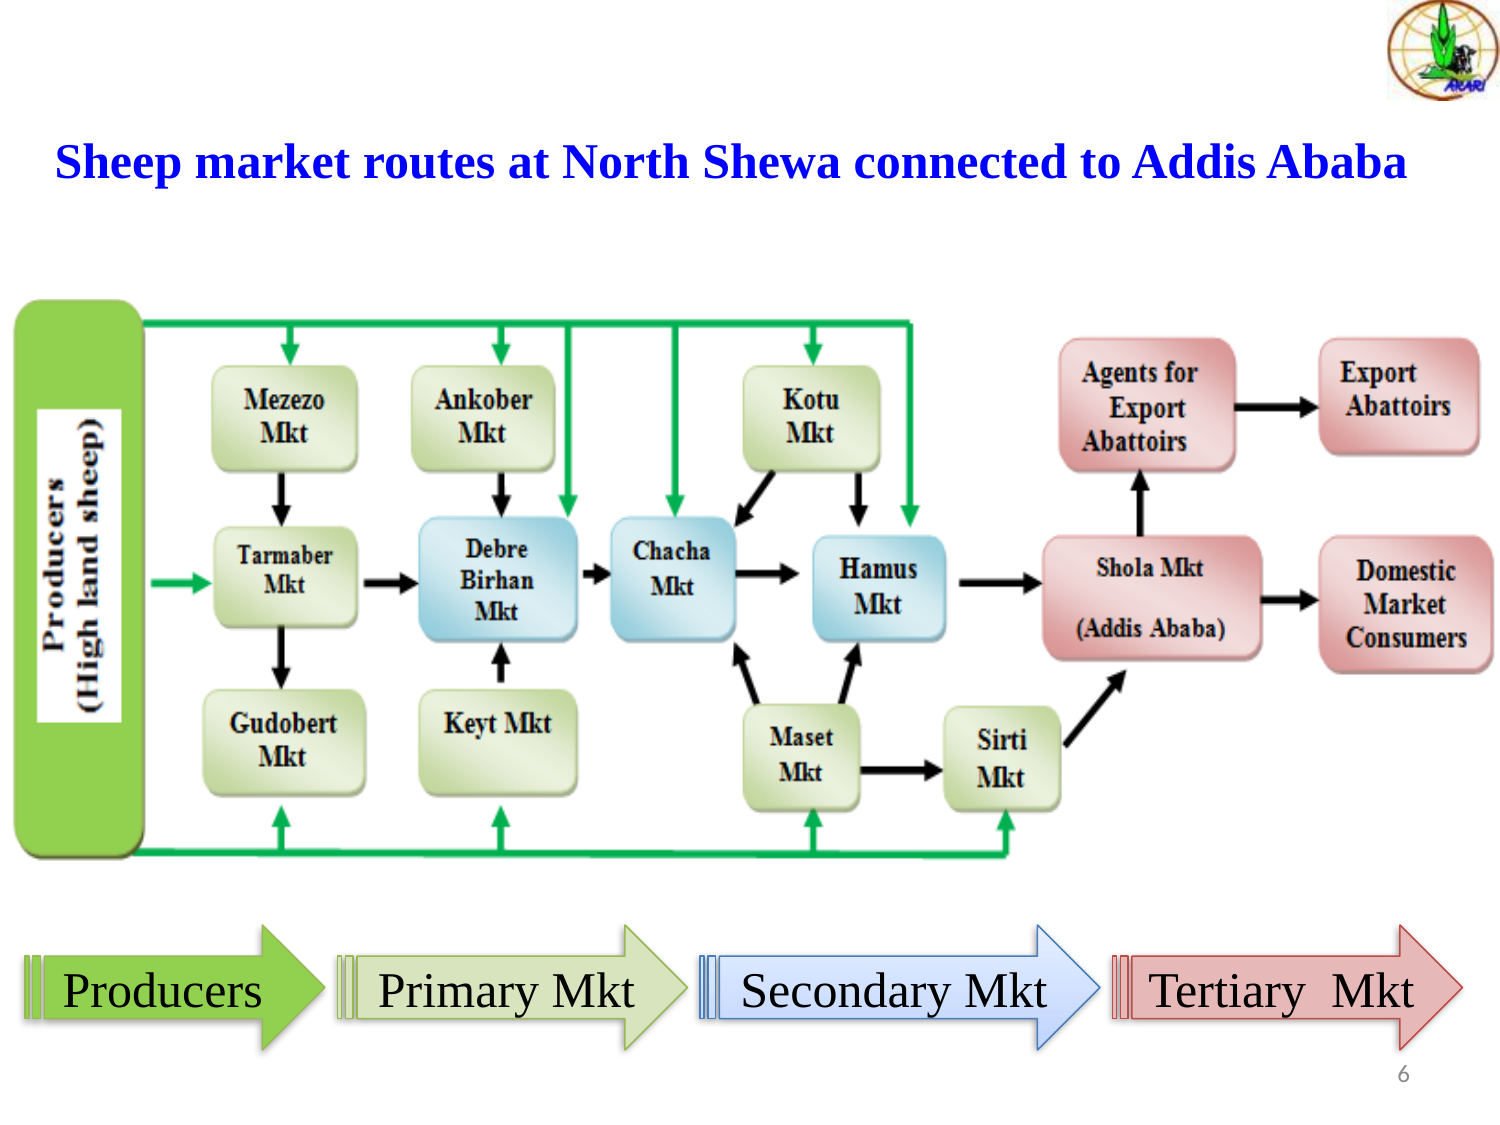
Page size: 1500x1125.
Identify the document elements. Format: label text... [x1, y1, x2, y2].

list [10, 299, 1500, 863]
text_box Secondary Mkt [718, 924, 1101, 1051]
slide_number 6 [1074, 1042, 1425, 1103]
text_box Primary Mkt [345, 955, 354, 1019]
picture [1387, 0, 1500, 102]
text_box Secondary Mkt [699, 955, 705, 1019]
text_box Secondary Mkt [707, 955, 716, 1019]
text_box Producers [43, 924, 326, 1051]
text_box Primary Mkt [337, 955, 342, 1019]
text_box Tertiary Mkt [1112, 955, 1117, 1019]
title Sheep market routes at North Shewa connected to Addis Ababa [37, 112, 1425, 205]
text_box Tertiary Mkt [1120, 955, 1129, 1019]
text_box Producers [32, 955, 41, 1019]
text_box Tertiary Mkt [1131, 924, 1464, 1051]
text_box Producers [24, 955, 30, 1019]
text_box Primary Mkt [356, 924, 689, 1051]
